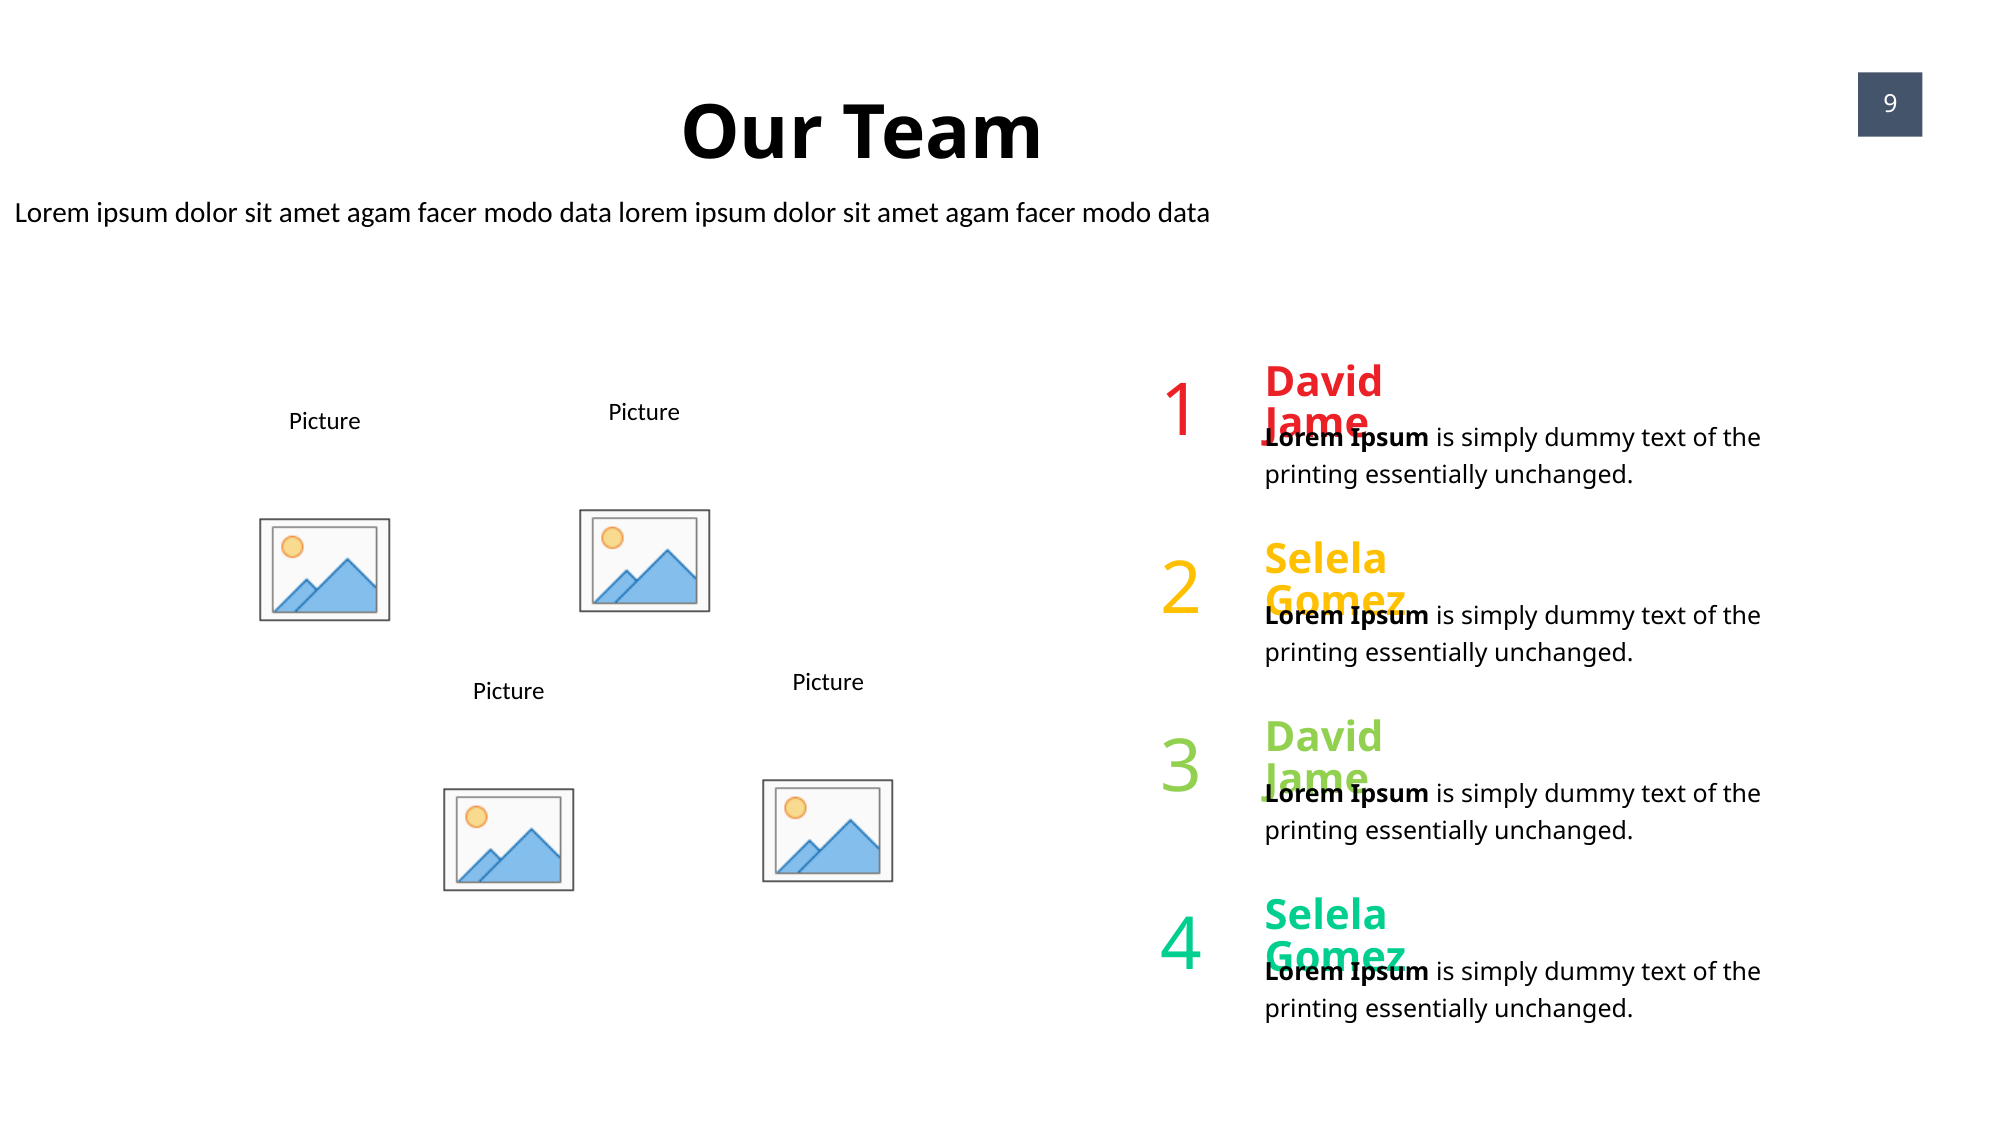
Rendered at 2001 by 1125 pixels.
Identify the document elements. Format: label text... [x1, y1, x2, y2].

title Our Team [0, 78, 1725, 186]
picture [174, 388, 980, 1014]
subtitle Lorem ipsum dolor sit amet agam facer modo data lorem ipsum dolor sit amet agam facer modo data [0, 186, 1725, 227]
slide_number 9 [1854, 78, 1927, 130]
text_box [1145, 533, 1844, 679]
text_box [1145, 888, 1844, 1035]
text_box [1145, 355, 1844, 501]
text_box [1145, 710, 1844, 857]
